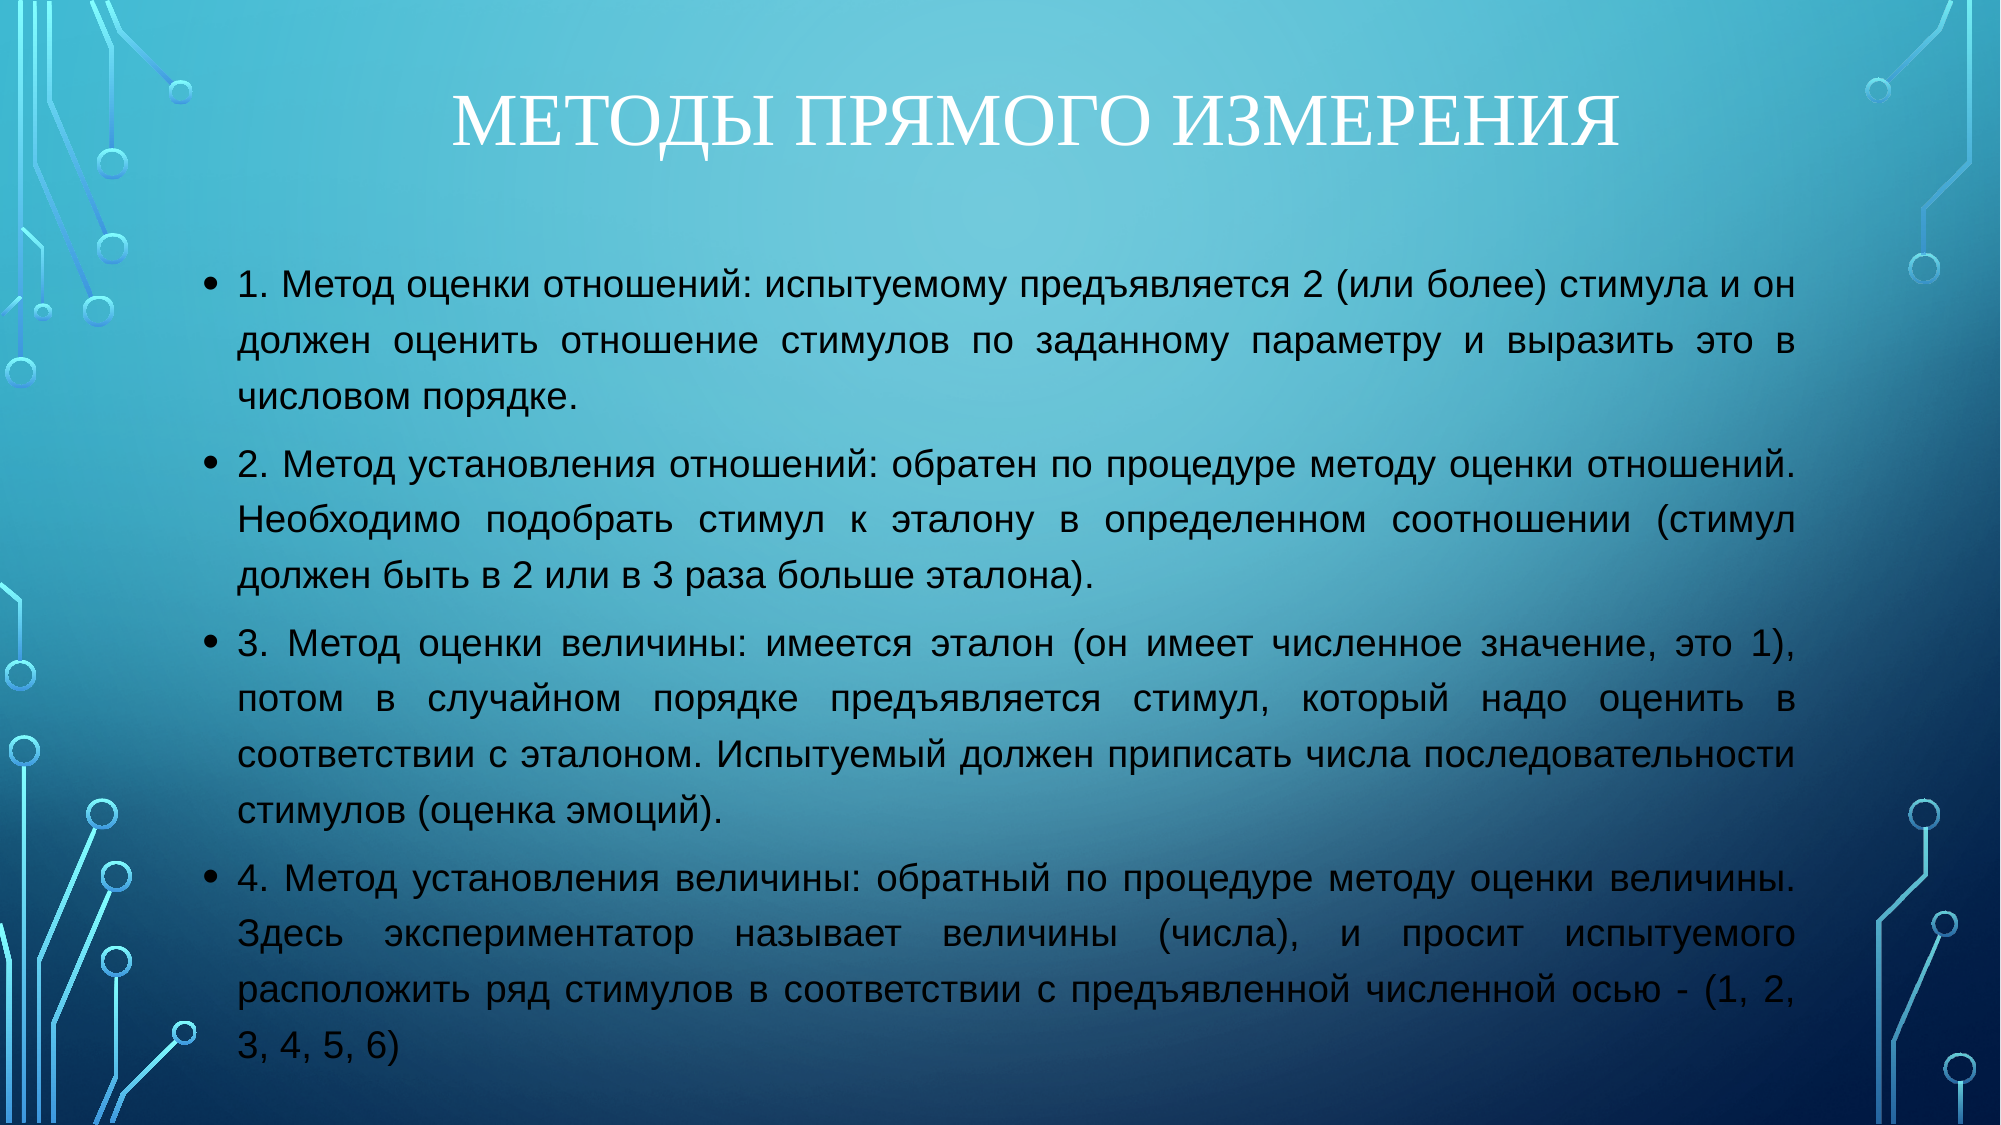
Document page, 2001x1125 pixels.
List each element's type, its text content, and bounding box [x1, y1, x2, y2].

title Методы прямого измерения [224, 0, 1850, 243]
list 1. Метод оценки отношений: испытуемому предъявляется 2 (или более) стимула и он должен оценить отношение стимулов по заданному параметру и выразить это в числовом порядке. 2. Метод установления отношений: обратен по процедуре методу оценки отношений. Необходимо подобрать стимул к эталону в определенном соотношении (стимул должен быть в 2 или в 3 раза больше эталона). 3. Метод оценки величины: имеется эталон (он имеет численное значение, это 1), потом в случайном порядке предъявляется стимул, который надо оценить в соответствии с эталоном. Испытуемый должен приписать числа последовательности стимулов (оценка эмоций). 4. Метод установления величины: обратный по процедуре методу оценки величины. Здесь экспериментатор называет величины (числа), и просит испытуемого расположить ряд стимулов в соответствии с предъявленной численной осью - (1, 2, 3, 4, 5, 6) [187, 242, 1813, 1081]
